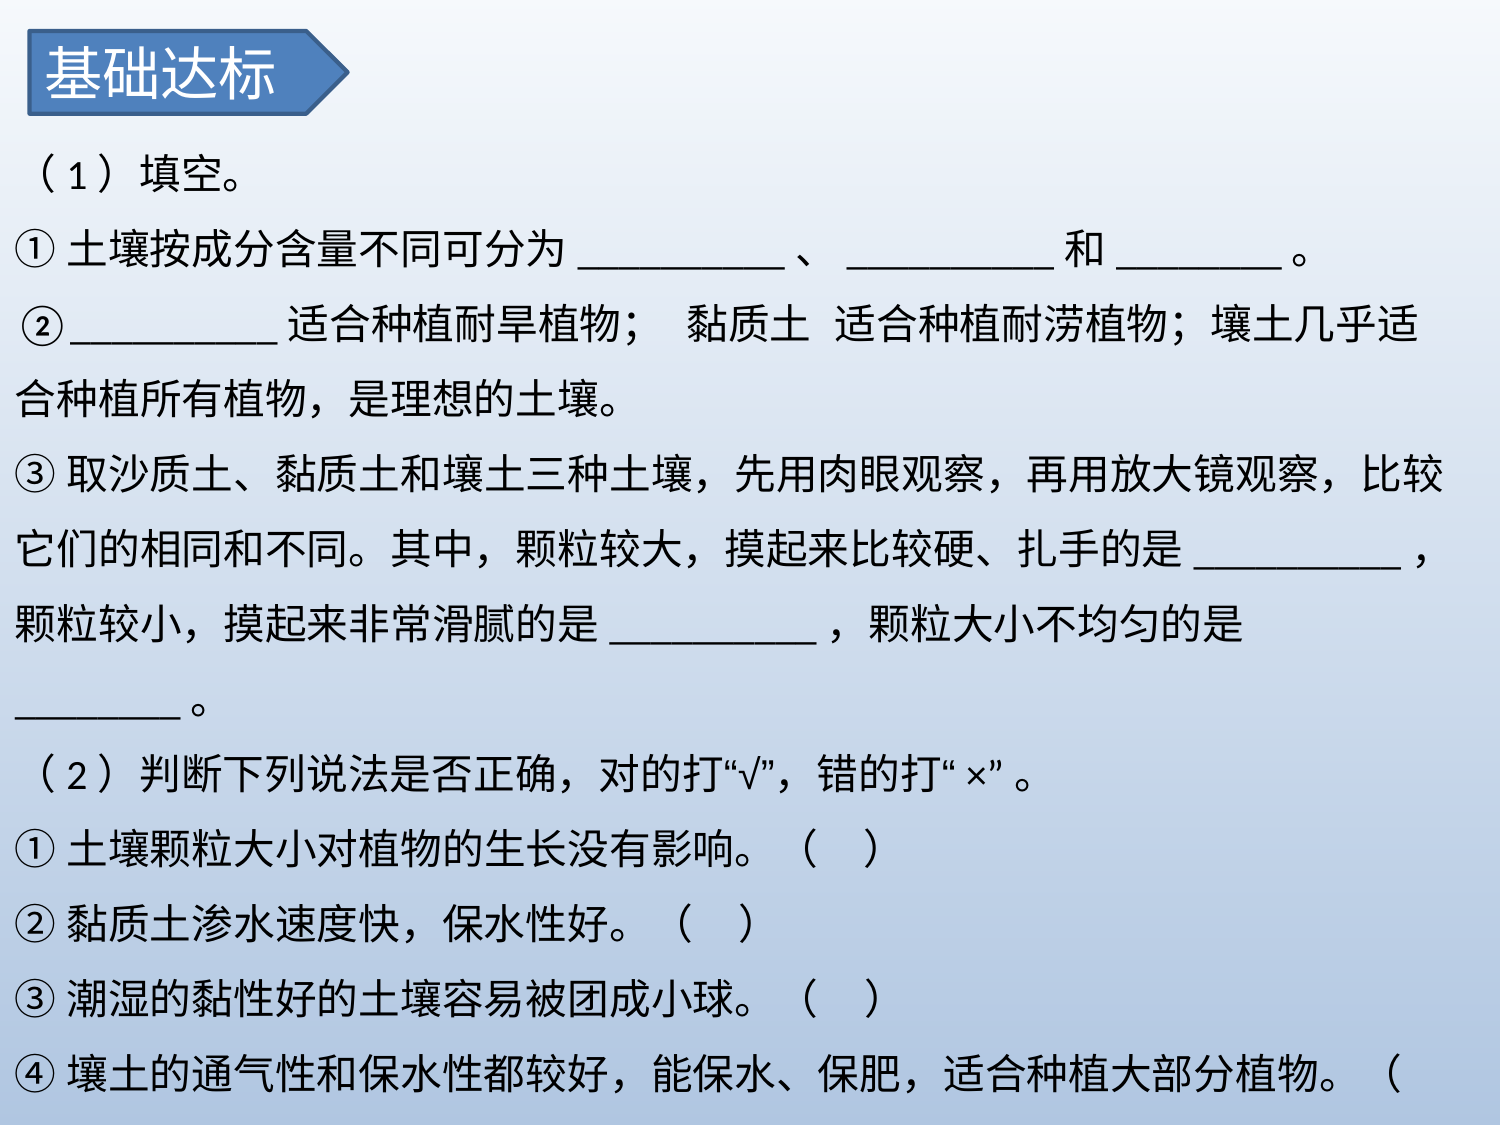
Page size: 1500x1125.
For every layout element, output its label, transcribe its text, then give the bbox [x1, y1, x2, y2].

text_box 基础达标 [27, 28, 350, 116]
text_box （1）填空。 ①土壤按成分含量不同可分为__________、__________和________。 ②__________适合种植耐旱植物； 黏质土 适合种植耐涝植物；壤土几乎适合种植所有植物，是理想的土壤。 ③取沙质土、黏质土和壤土三种土壤，先用肉眼观察，再用放大镜观察，比较它们的相同和不同。其中，颗粒较大，摸起来比较硬、扎手的是__________，颗粒较小，摸起来非常滑腻的是__________，颗粒大小不均匀的是________。 （2）判断下列说法是否正确，对的打“√”，错的打“×”。 ①土壤颗粒大小对植物的生长没有影响。（ ） ②黏质土渗水速度快，保水性好。（ ） ③潮湿的黏性好的土壤容易被团成小球。（ ） ④壤土的通气性和保水性都较好，能保水、保肥，适合种植大部分植物。（ ） ⑤土壤和壤土是同一种物质。（ ） [0, 115, 1473, 1125]
